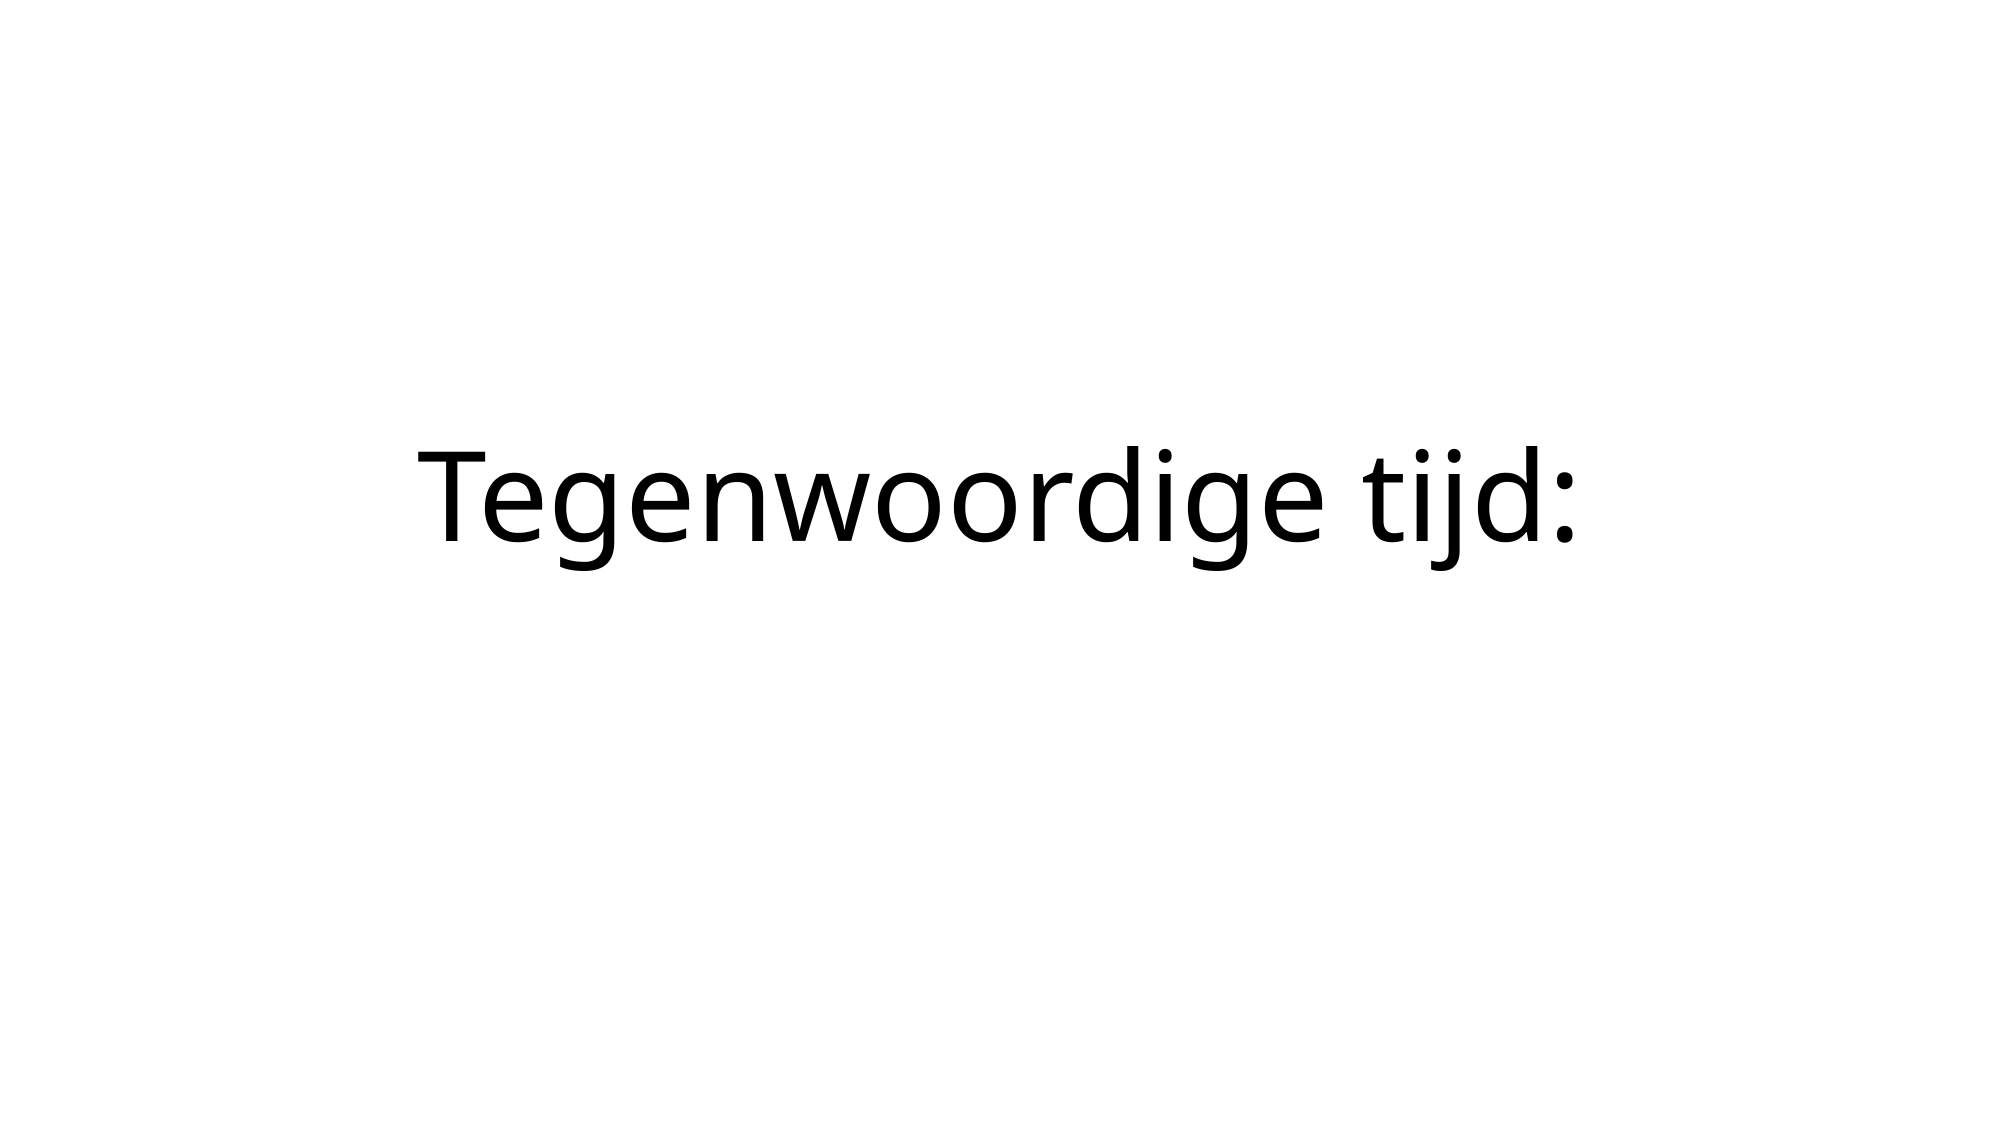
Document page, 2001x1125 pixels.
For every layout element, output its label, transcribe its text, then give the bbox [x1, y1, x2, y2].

title Tegenwoordige tijd: [249, 184, 1750, 576]
